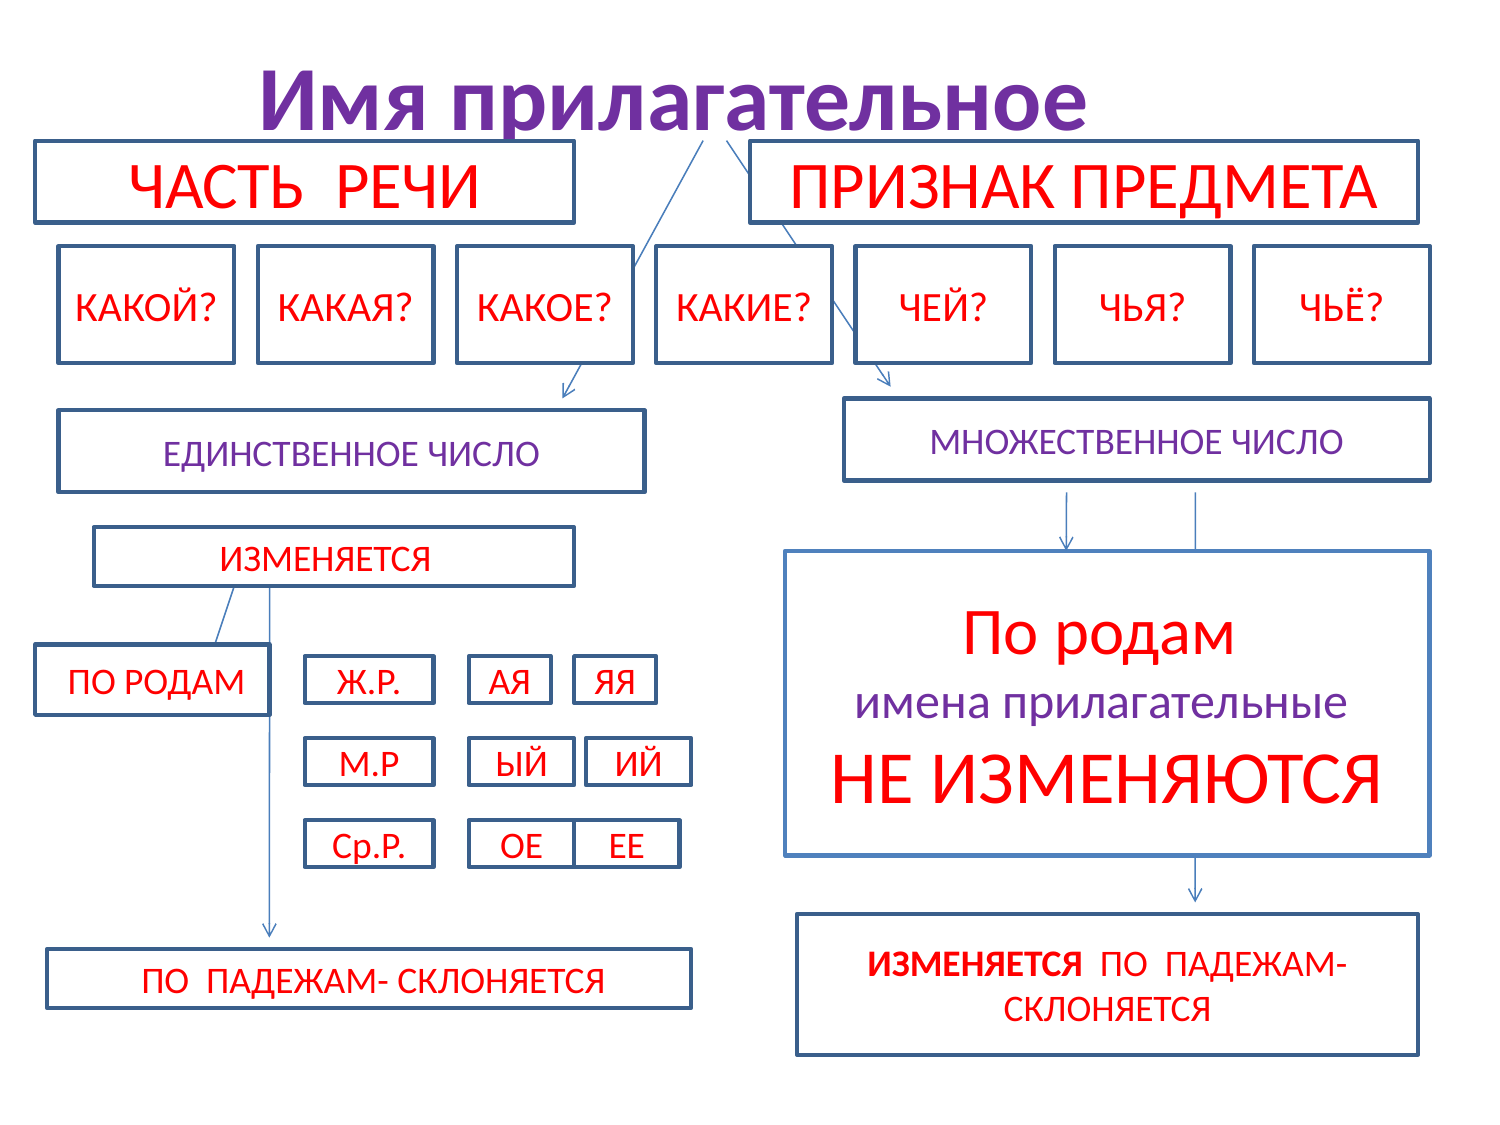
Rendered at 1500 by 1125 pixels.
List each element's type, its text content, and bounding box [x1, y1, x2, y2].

text_box ИЙ [584, 736, 693, 787]
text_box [503, 198, 680, 341]
text_box ЫЙ [467, 736, 576, 787]
text_box ПО РОДАМ [33, 642, 272, 717]
text_box По родам имена прилагательные НЕ ИЗМЕНЯЮТСЯ [783, 549, 1432, 858]
text_box АЯ [467, 654, 553, 705]
text_box Ср.Р. [303, 818, 436, 869]
text_box КАКАЯ? [256, 244, 436, 365]
text_box ЧЬЁ? [1252, 244, 1432, 365]
text_box Ж.Р. [303, 654, 436, 705]
text_box ЕЕ [572, 818, 682, 869]
text_box ПО ПАДЕЖАМ- СКЛОНЯЕТСЯ [45, 947, 693, 1010]
text_box МНОЖЕСТВЕННОЕ ЧИСЛО [842, 396, 1432, 483]
text_box КАКОЙ? [56, 244, 236, 365]
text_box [163, 620, 270, 657]
text_box КАКИЕ? [654, 347, 834, 365]
text_box ИЗМЕНЯЕТСЯ ПО ПАДЕЖАМ- СКЛОНЯЕТСЯ [795, 912, 1420, 1057]
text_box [685, 181, 932, 346]
text_box КАКОЕ? [455, 244, 635, 365]
text_box ЧЬЯ? [1053, 244, 1233, 365]
text_box ИЗМЕНЯЕТСЯ [92, 525, 576, 588]
text_box ЧАСТЬ РЕЧИ [33, 139, 576, 225]
text_box ЕДИНСТВЕННОЕ ЧИСЛО [56, 408, 647, 494]
text_box ЧЕЙ? [853, 244, 1033, 365]
text_box ПРИЗНАК ПРЕДМЕТА [748, 139, 1420, 225]
text_box М.Р [303, 736, 436, 760]
text_box М.Р [303, 770, 436, 787]
text_box ЯЯ [572, 654, 658, 705]
title Имя прилагательное [0, 23, 1348, 164]
text_box ОЕ [467, 818, 572, 869]
